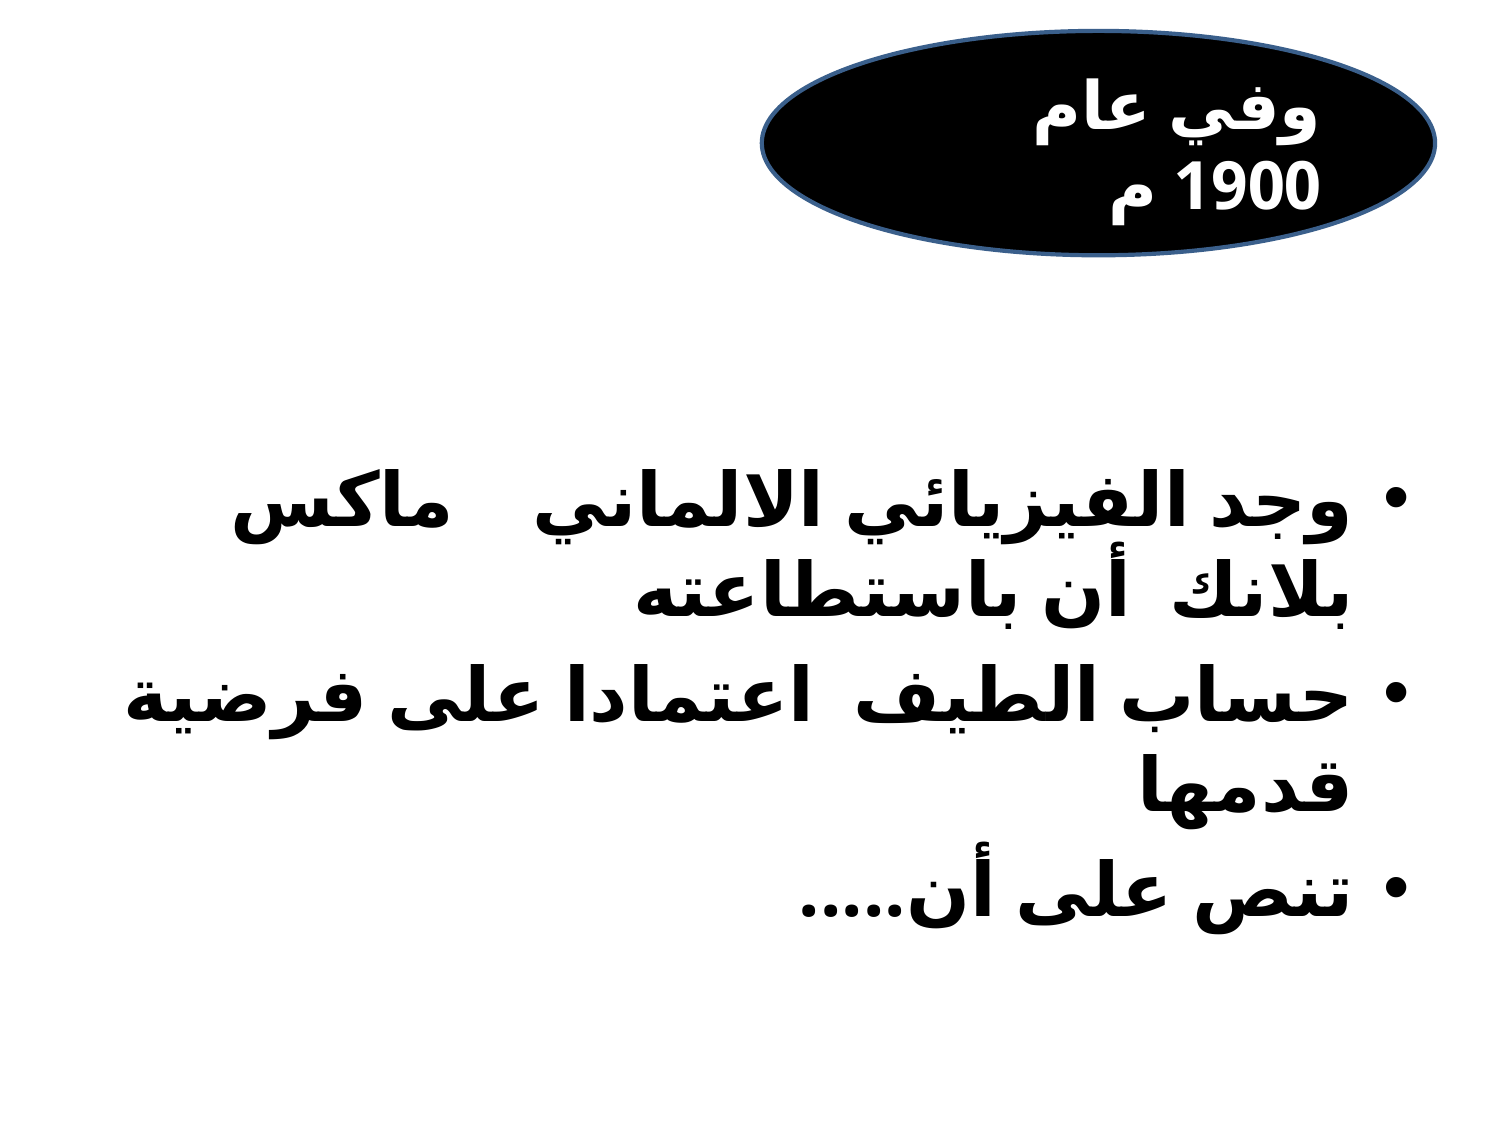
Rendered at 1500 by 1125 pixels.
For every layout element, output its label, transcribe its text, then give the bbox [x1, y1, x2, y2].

list وجد الفيزيائي الالماني ماكس بلانك أن باستطاعته حساب الطيف اعتمادا على فرضية قدمها تنص على أن..... [75, 444, 1425, 1005]
text_box وفي عام 1900 م [759, 28, 1438, 258]
